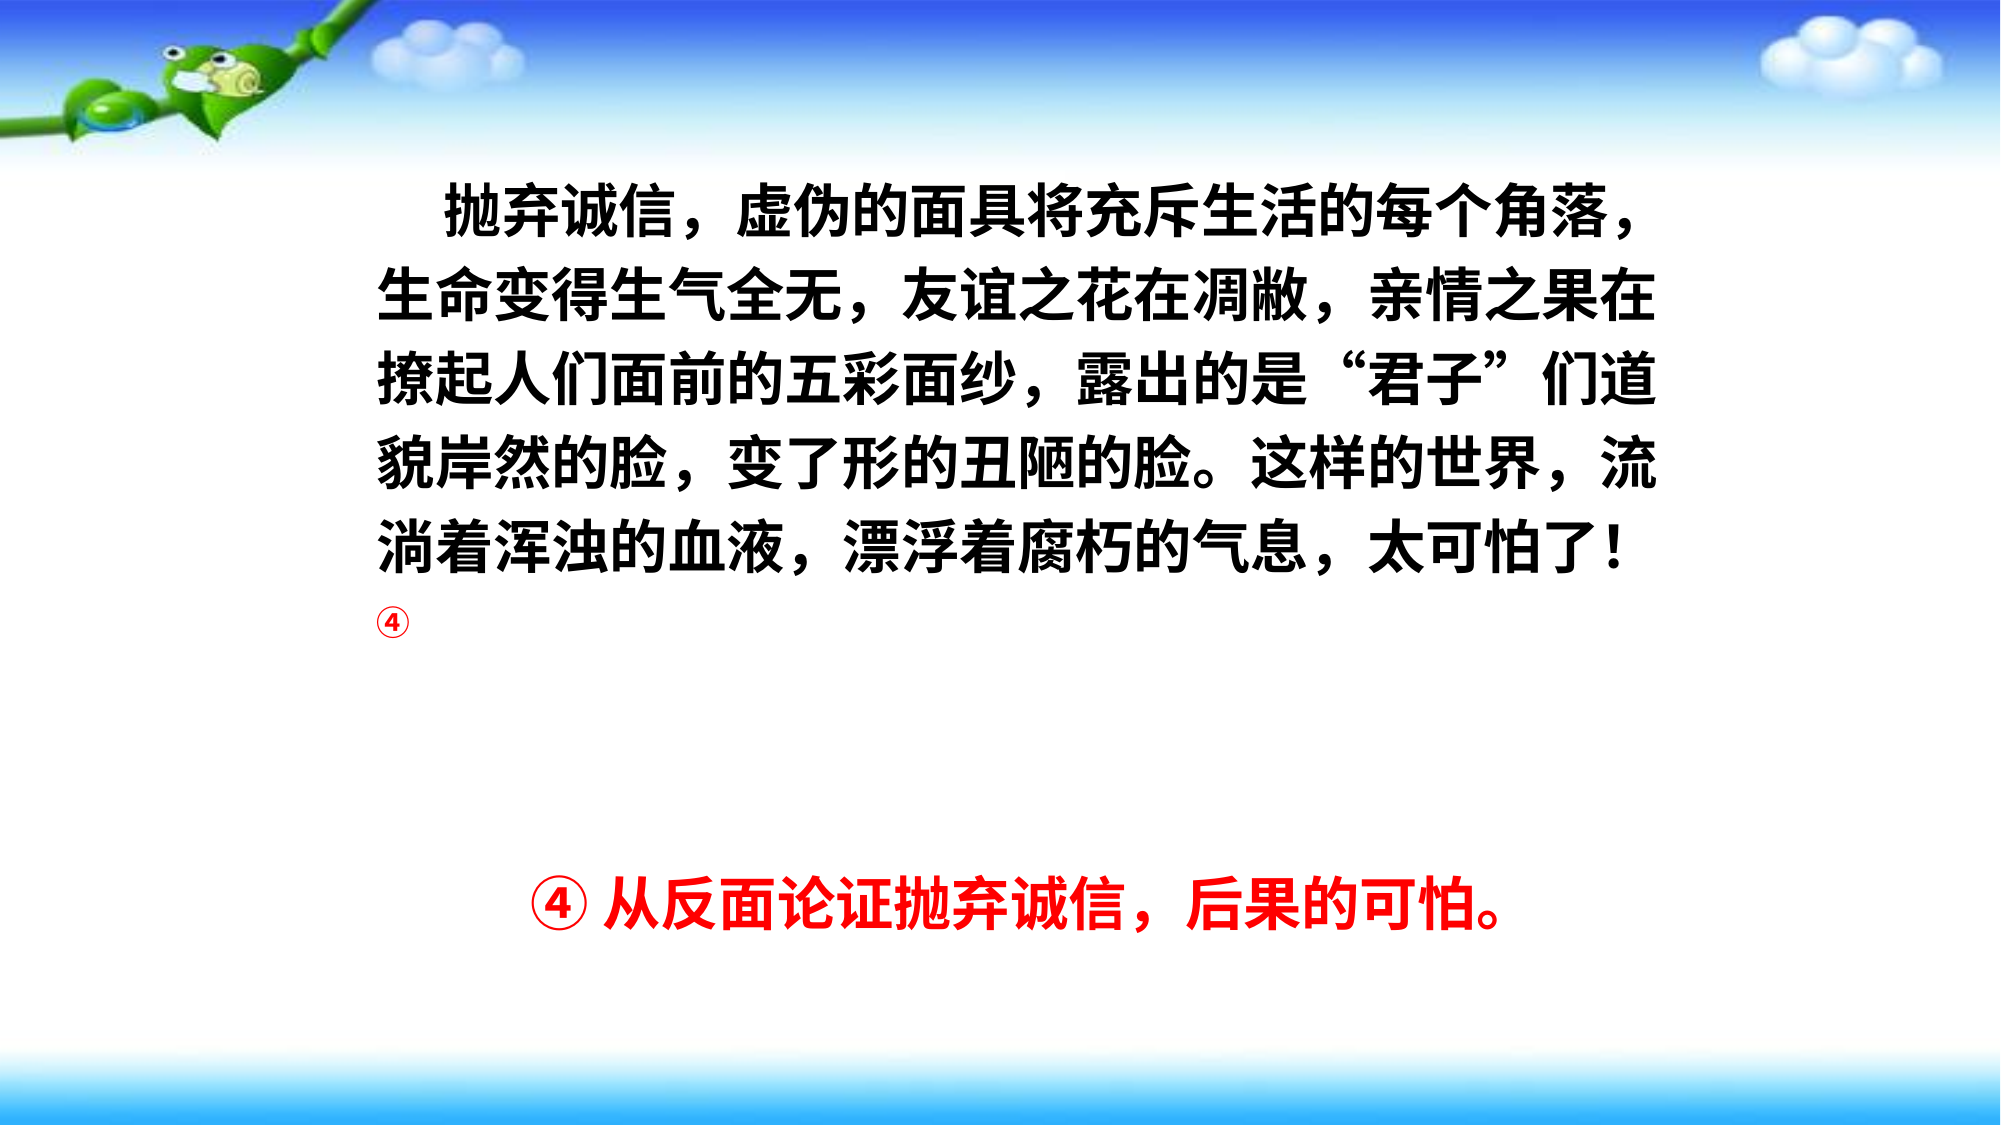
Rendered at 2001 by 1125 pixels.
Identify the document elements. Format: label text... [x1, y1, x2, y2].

text_box 抛弃诚信，虚伪的面具将充斥生活的每个角落，生命变得生气全无，友谊之花在凋敝，亲情之果在撩起人们面前的五彩面纱，露出的是“君子”们道貌岸然的脸，变了形的丑陋的脸。这样的世界，流淌着浑浊的血液，漂浮着腐朽的气息，太可怕了！④ [362, 153, 1677, 672]
picture [0, 0, 2001, 1125]
text_box ④从反面论证抛弃诚信，后果的可怕。 [515, 845, 1626, 945]
